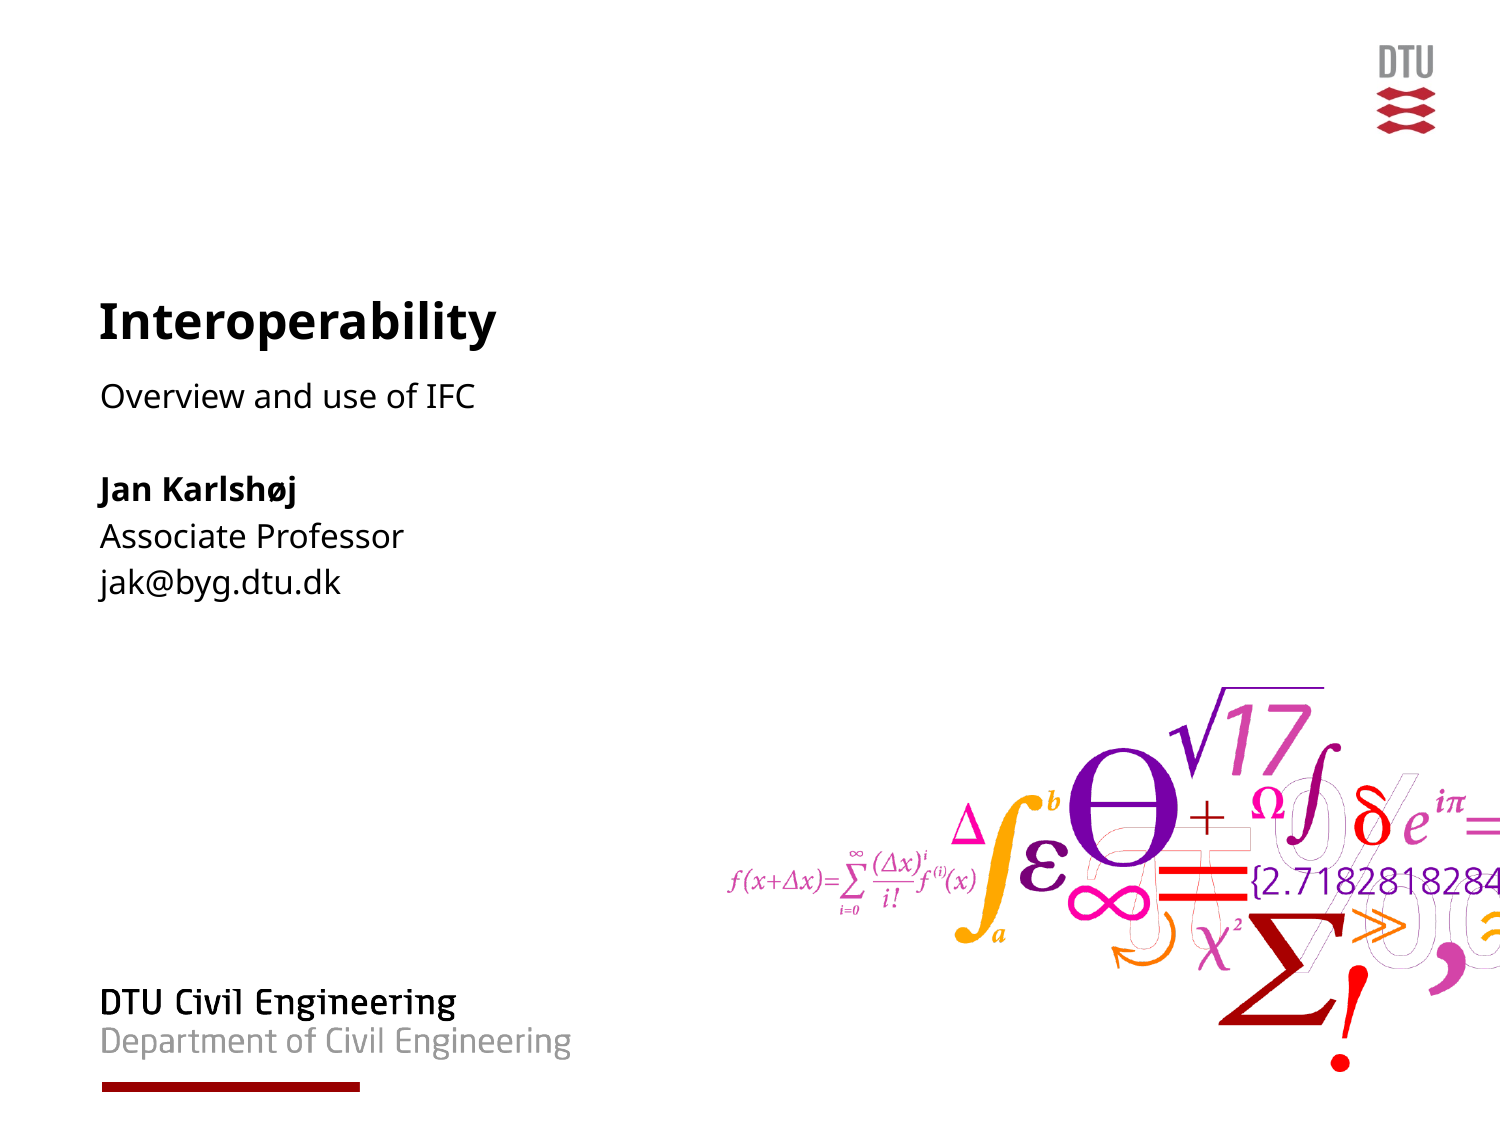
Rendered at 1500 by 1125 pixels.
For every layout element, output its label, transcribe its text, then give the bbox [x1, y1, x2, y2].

subtitle Overview and use of IFC Jan Karlshøj Associate Professor jak@byg.dtu.dk [99, 374, 1151, 663]
picture [1356, 45, 1436, 134]
title Interoperability [99, 212, 1151, 351]
picture [101, 687, 1500, 1093]
